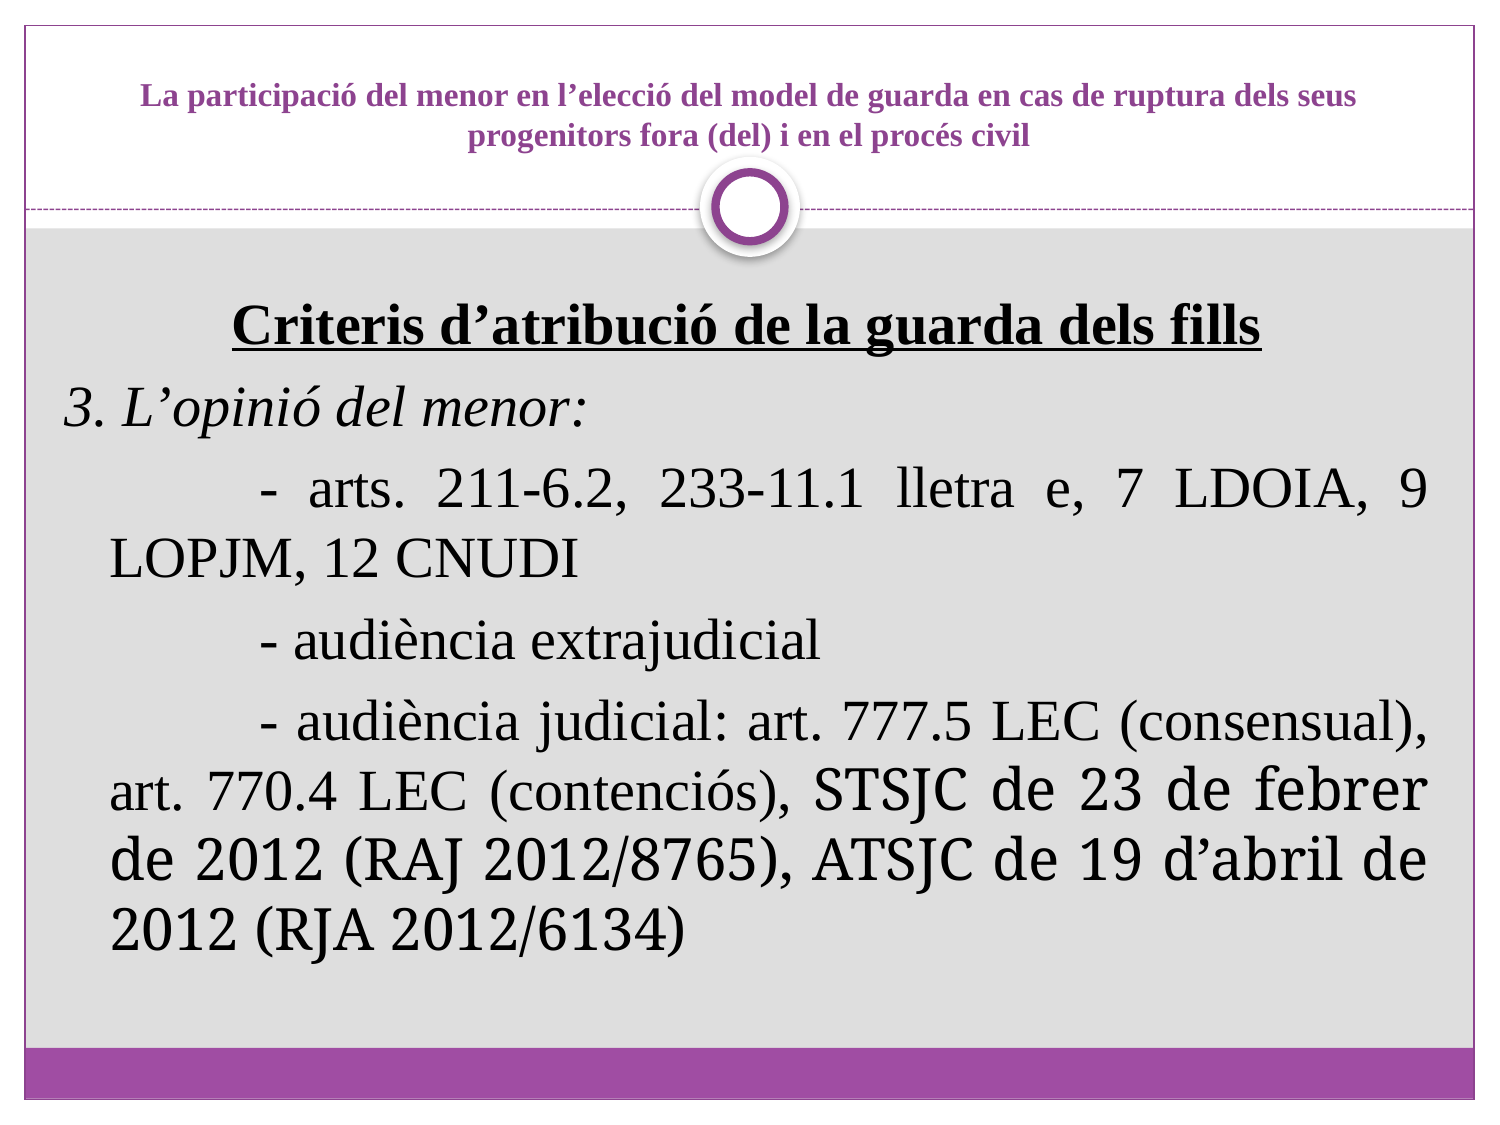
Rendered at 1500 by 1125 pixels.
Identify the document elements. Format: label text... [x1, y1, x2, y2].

list Criteris d’atribució de la guarda dels fills 3. L’opinió del menor: - arts. 211-6.2, 233-11.1 lletra e, 7 LDOIA, 9 LOPJM, 12 CNUDI - audiència extrajudicial - audiència judicial: art. 777.5 LEC (consensual), art. 770.4 LEC (contenciós), STSJC de 23 de febrer de 2012 (RAJ 2012/8765), ATSJC de 19 d’abril de 2012 (RJA 2012/6134) [49, 278, 1445, 1001]
title La participació del menor en l’elecció del model de guarda en cas de ruptura dels seus progenitors fora (del) i en el procés civil [49, 42, 1450, 161]
